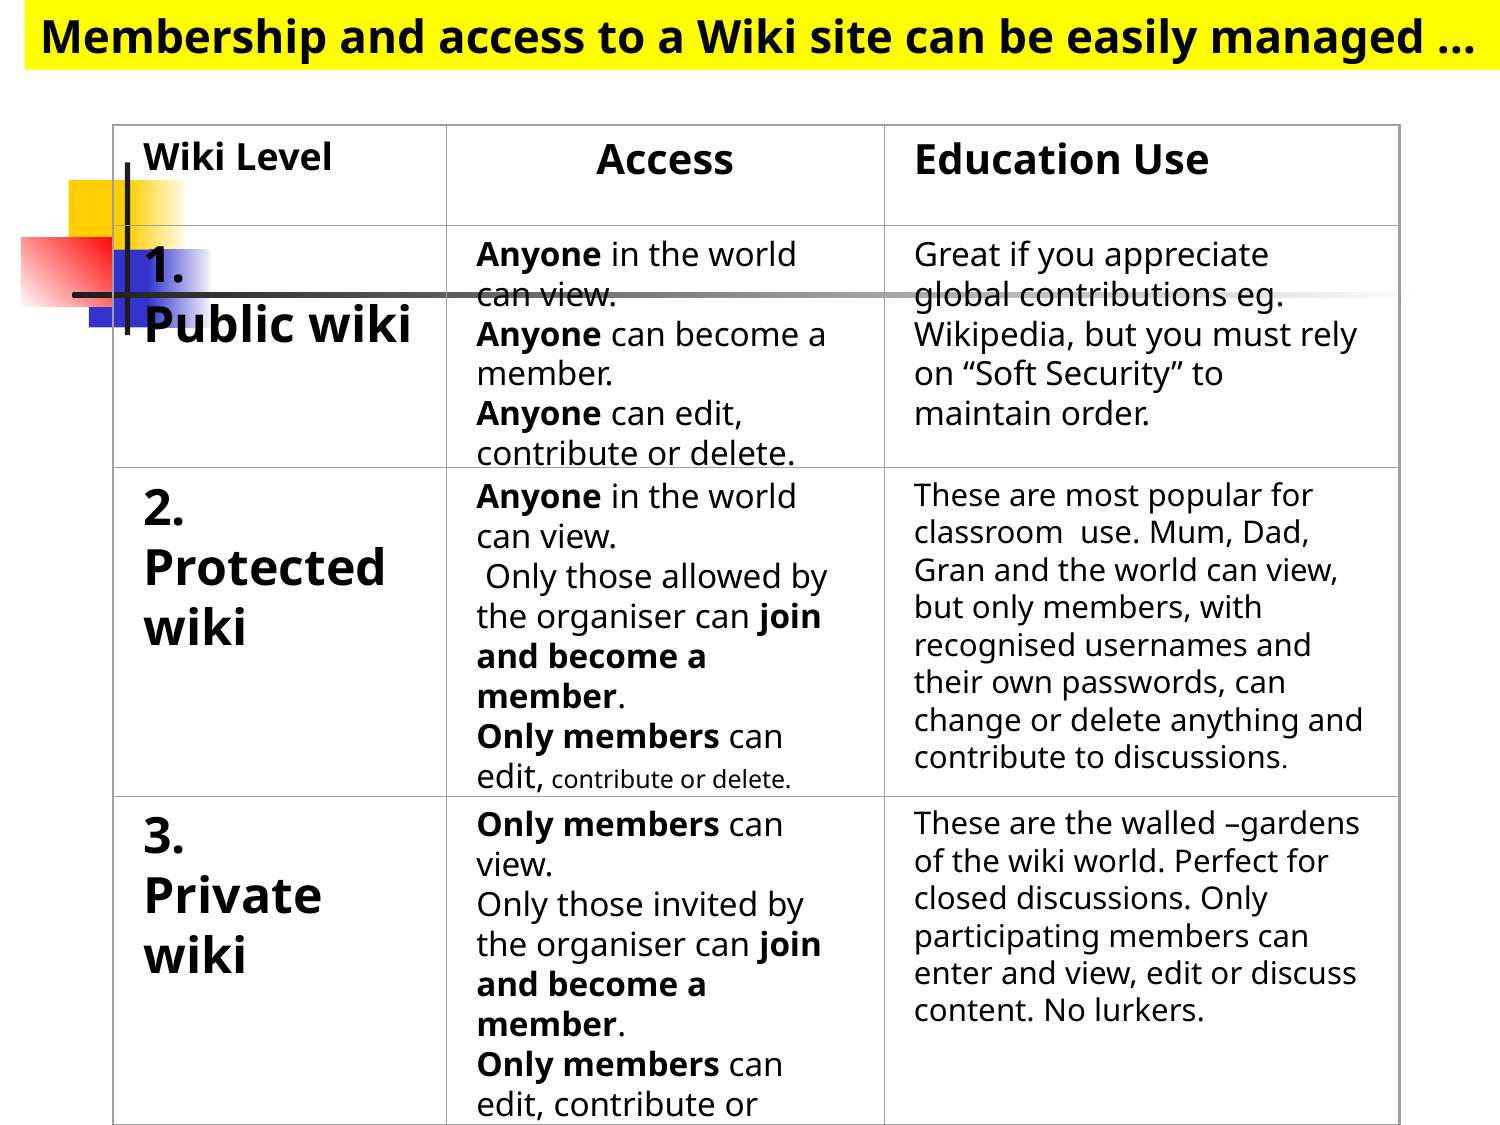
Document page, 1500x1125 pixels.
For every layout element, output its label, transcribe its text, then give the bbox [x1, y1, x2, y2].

text_box Membership and access to a Wiki site can be easily managed … [24, 0, 1500, 70]
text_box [112, 124, 1401, 1125]
